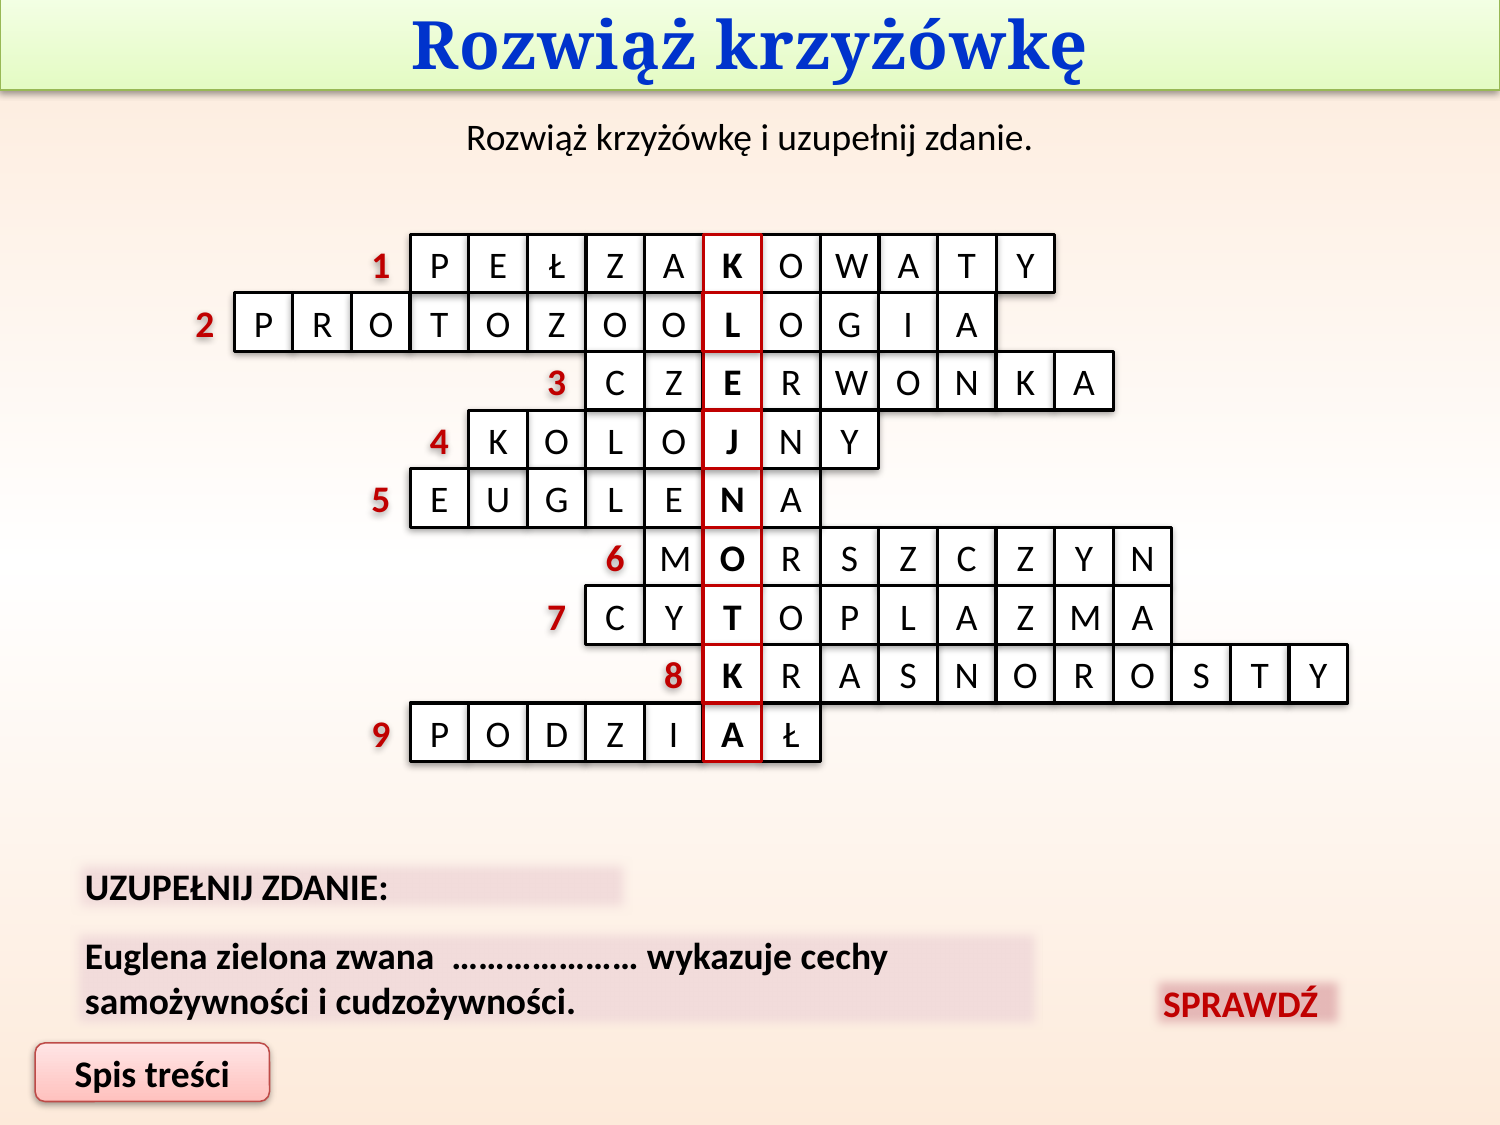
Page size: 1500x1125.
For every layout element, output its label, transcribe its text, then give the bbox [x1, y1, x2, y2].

text_box K [993, 348, 1051, 413]
text_box E [407, 466, 472, 530]
text_box I [876, 290, 933, 355]
text_box Y [999, 231, 1058, 296]
text_box W [817, 362, 871, 405]
text_box L [583, 421, 636, 472]
text_box Y [817, 407, 882, 472]
text_box E [466, 231, 523, 296]
text_box L [876, 583, 930, 648]
text_box A [934, 583, 989, 648]
text_box K [466, 407, 530, 472]
text_box Y [641, 583, 695, 641]
text_box M [1051, 583, 1109, 648]
text_box Euglena zielona zwana ………………… wykazuje cechy samożywności i cudzożywności. [86, 940, 1030, 1016]
text_box Z [993, 524, 1050, 582]
text_box O [765, 231, 816, 288]
text_box S [817, 524, 875, 582]
text_box O [876, 362, 929, 413]
text_box R [1051, 655, 1106, 706]
text_box C [583, 348, 648, 413]
text_box 2 [173, 290, 230, 355]
text_box D [524, 700, 582, 765]
text_box O [535, 421, 578, 464]
text_box T [934, 231, 999, 290]
text_box N [1116, 524, 1175, 583]
text_box Ł [524, 231, 582, 296]
text_box O [993, 655, 1047, 706]
text_box A [769, 479, 823, 530]
text_box SPRAWDŹ [1165, 989, 1331, 1016]
text_box 9 [348, 700, 406, 765]
text_box 3 [524, 348, 583, 413]
text_box 7 [524, 583, 589, 648]
text_box P [407, 231, 465, 296]
text_box O [466, 303, 530, 355]
text_box A [641, 231, 699, 296]
text_box Z [652, 362, 695, 405]
text_box R [290, 290, 347, 355]
text_box R [769, 362, 812, 405]
text_box O [769, 583, 812, 640]
text_box J [700, 407, 765, 472]
text_box K [700, 231, 765, 290]
text_box R [769, 538, 812, 581]
text_box O [583, 303, 636, 347]
text_box N [945, 655, 989, 706]
text_box L [593, 479, 636, 530]
text_box E [700, 360, 765, 407]
text_box Y [1286, 641, 1351, 706]
text_box E [641, 478, 695, 530]
text_box U [476, 479, 519, 530]
text_box Y [1051, 524, 1116, 582]
text_box O [641, 303, 695, 355]
text_box A [700, 711, 765, 765]
text_box N [769, 407, 816, 472]
text_box A [934, 290, 999, 355]
text_box M [641, 537, 695, 582]
text_box W [817, 231, 882, 288]
text_box O [1110, 655, 1165, 706]
text_box R [769, 641, 823, 706]
text_box O [466, 700, 523, 765]
text_box 5 [348, 466, 406, 530]
text_box I [652, 713, 696, 765]
text_box O [348, 290, 413, 355]
text_box C [934, 524, 992, 582]
text_box T [700, 583, 765, 642]
text_box L [700, 290, 765, 355]
text_box Spis treści [34, 1042, 271, 1103]
text_box Rozwiąż krzyżówkę i uzupełnij zdanie. [339, 105, 1161, 166]
text_box Ł [769, 711, 823, 765]
text_box 6 [583, 538, 636, 581]
text_box A [827, 655, 872, 706]
text_box 4 [407, 407, 465, 464]
text_box Rozwiąż krzyżówkę [0, 0, 1500, 91]
text_box G [524, 466, 589, 530]
text_box K [700, 641, 765, 706]
text_box N [934, 362, 988, 413]
text_box Z [535, 303, 578, 347]
text_box G [817, 290, 875, 355]
text_box P [407, 700, 464, 765]
text_box Z [876, 524, 933, 582]
text_box A [1110, 583, 1175, 648]
text_box T [1227, 641, 1286, 706]
text_box P [817, 583, 872, 648]
text_box N [700, 477, 765, 530]
text_box A [1051, 348, 1116, 413]
text_box S [1169, 641, 1227, 706]
text_box 8 [641, 641, 695, 706]
text_box Z [583, 700, 648, 765]
text_box T [417, 303, 462, 355]
text_box Z [993, 583, 1047, 648]
text_box O [641, 407, 695, 472]
text_box Z [583, 231, 640, 296]
text_box O [700, 536, 765, 583]
text_box UZUPEŁNIJ ZDANIE: [86, 872, 618, 901]
text_box 1 [348, 231, 406, 288]
text_box C [589, 583, 636, 648]
text_box A [882, 231, 933, 288]
text_box S [876, 655, 941, 706]
text_box O [769, 290, 816, 355]
text_box P [231, 290, 289, 355]
